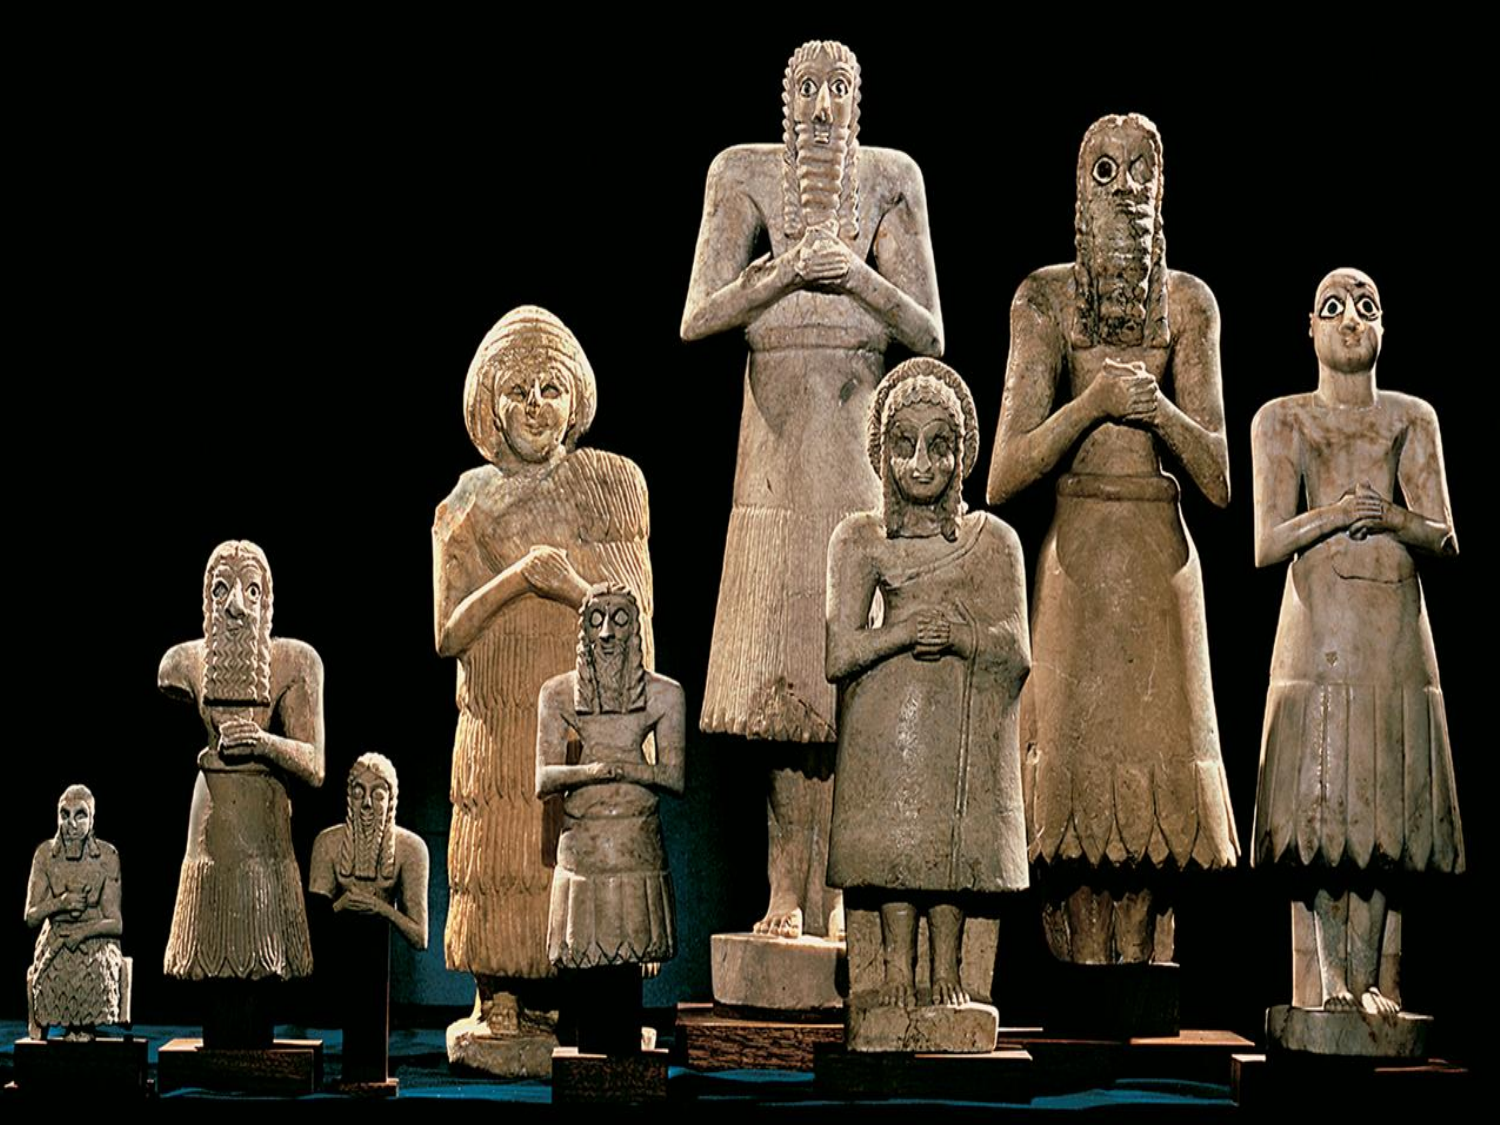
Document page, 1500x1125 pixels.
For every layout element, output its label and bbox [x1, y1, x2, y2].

list [0, 0, 1500, 1125]
